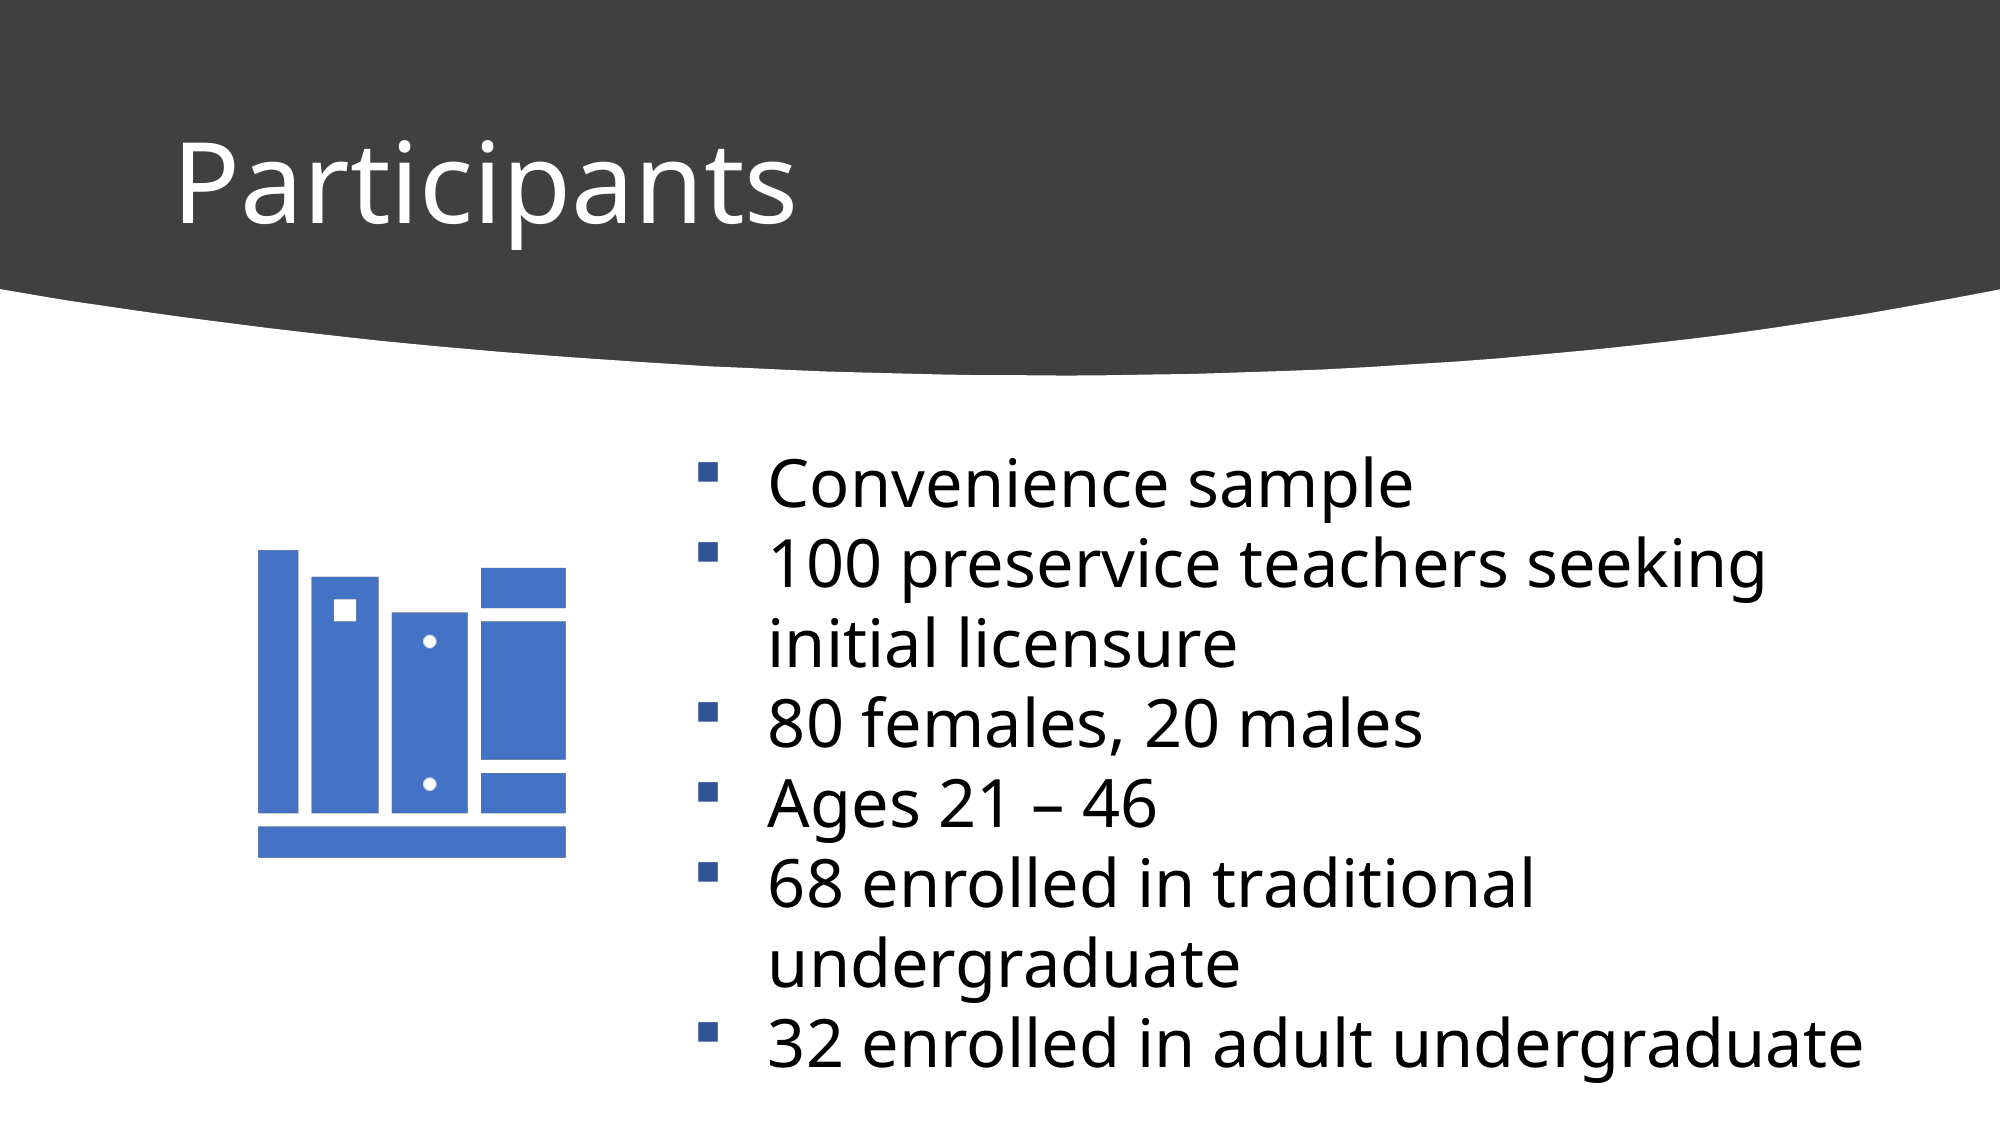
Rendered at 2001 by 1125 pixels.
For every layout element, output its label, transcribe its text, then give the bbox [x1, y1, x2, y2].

picture [198, 490, 626, 918]
text_box [0, 0, 2000, 375]
text_box Convenience sample 100 preservice teachers seeking initial licensure 80 females, 20 males Ages 21 – 46 68 enrolled in traditional undergraduate 32 enrolled in adult undergraduate [678, 433, 1915, 1125]
title Participants [157, 81, 1843, 292]
text_box [0, 289, 2000, 1125]
